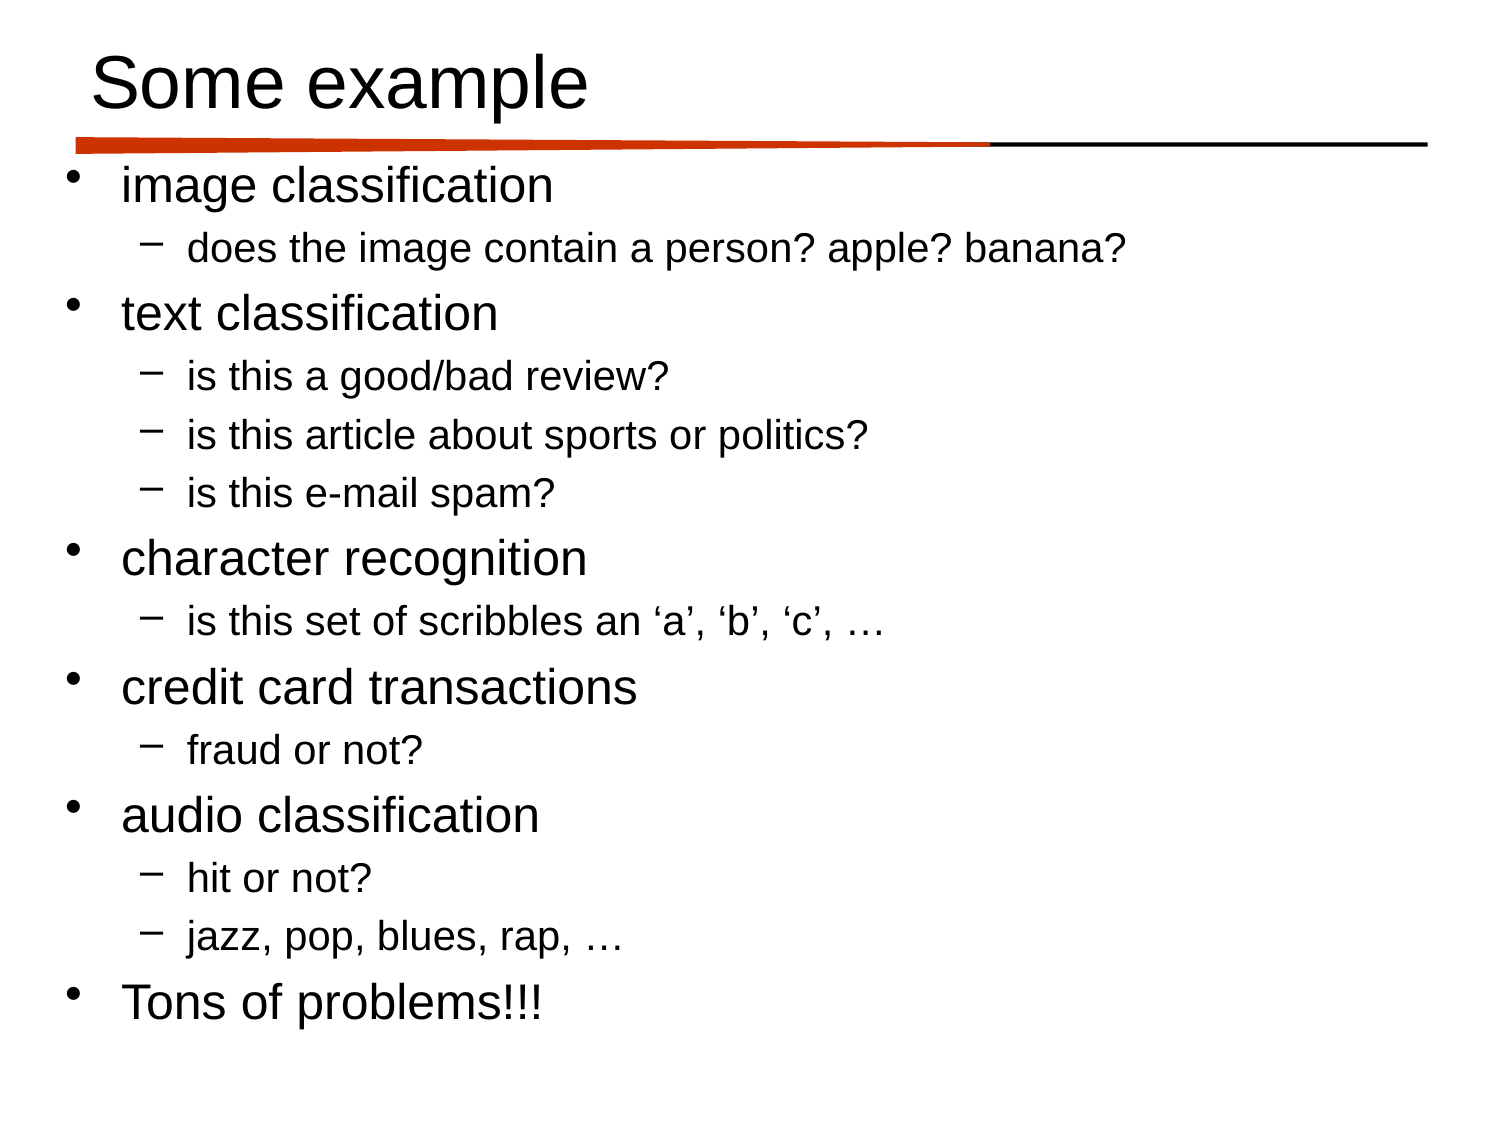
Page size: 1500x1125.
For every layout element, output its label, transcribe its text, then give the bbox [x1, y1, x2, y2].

list image classification does the image contain a person? apple? banana? text classification is this a good/bad review? is this article about sports or politics? is this e-mail spam? character recognition is this set of scribbles an ‘a’, ‘b’, ‘c’, … credit card transactions fraud or not? audio classification hit or not? jazz, pop, blues, rap, … Tons of problems!!! [49, 144, 1401, 988]
title Some example [74, 24, 1426, 133]
